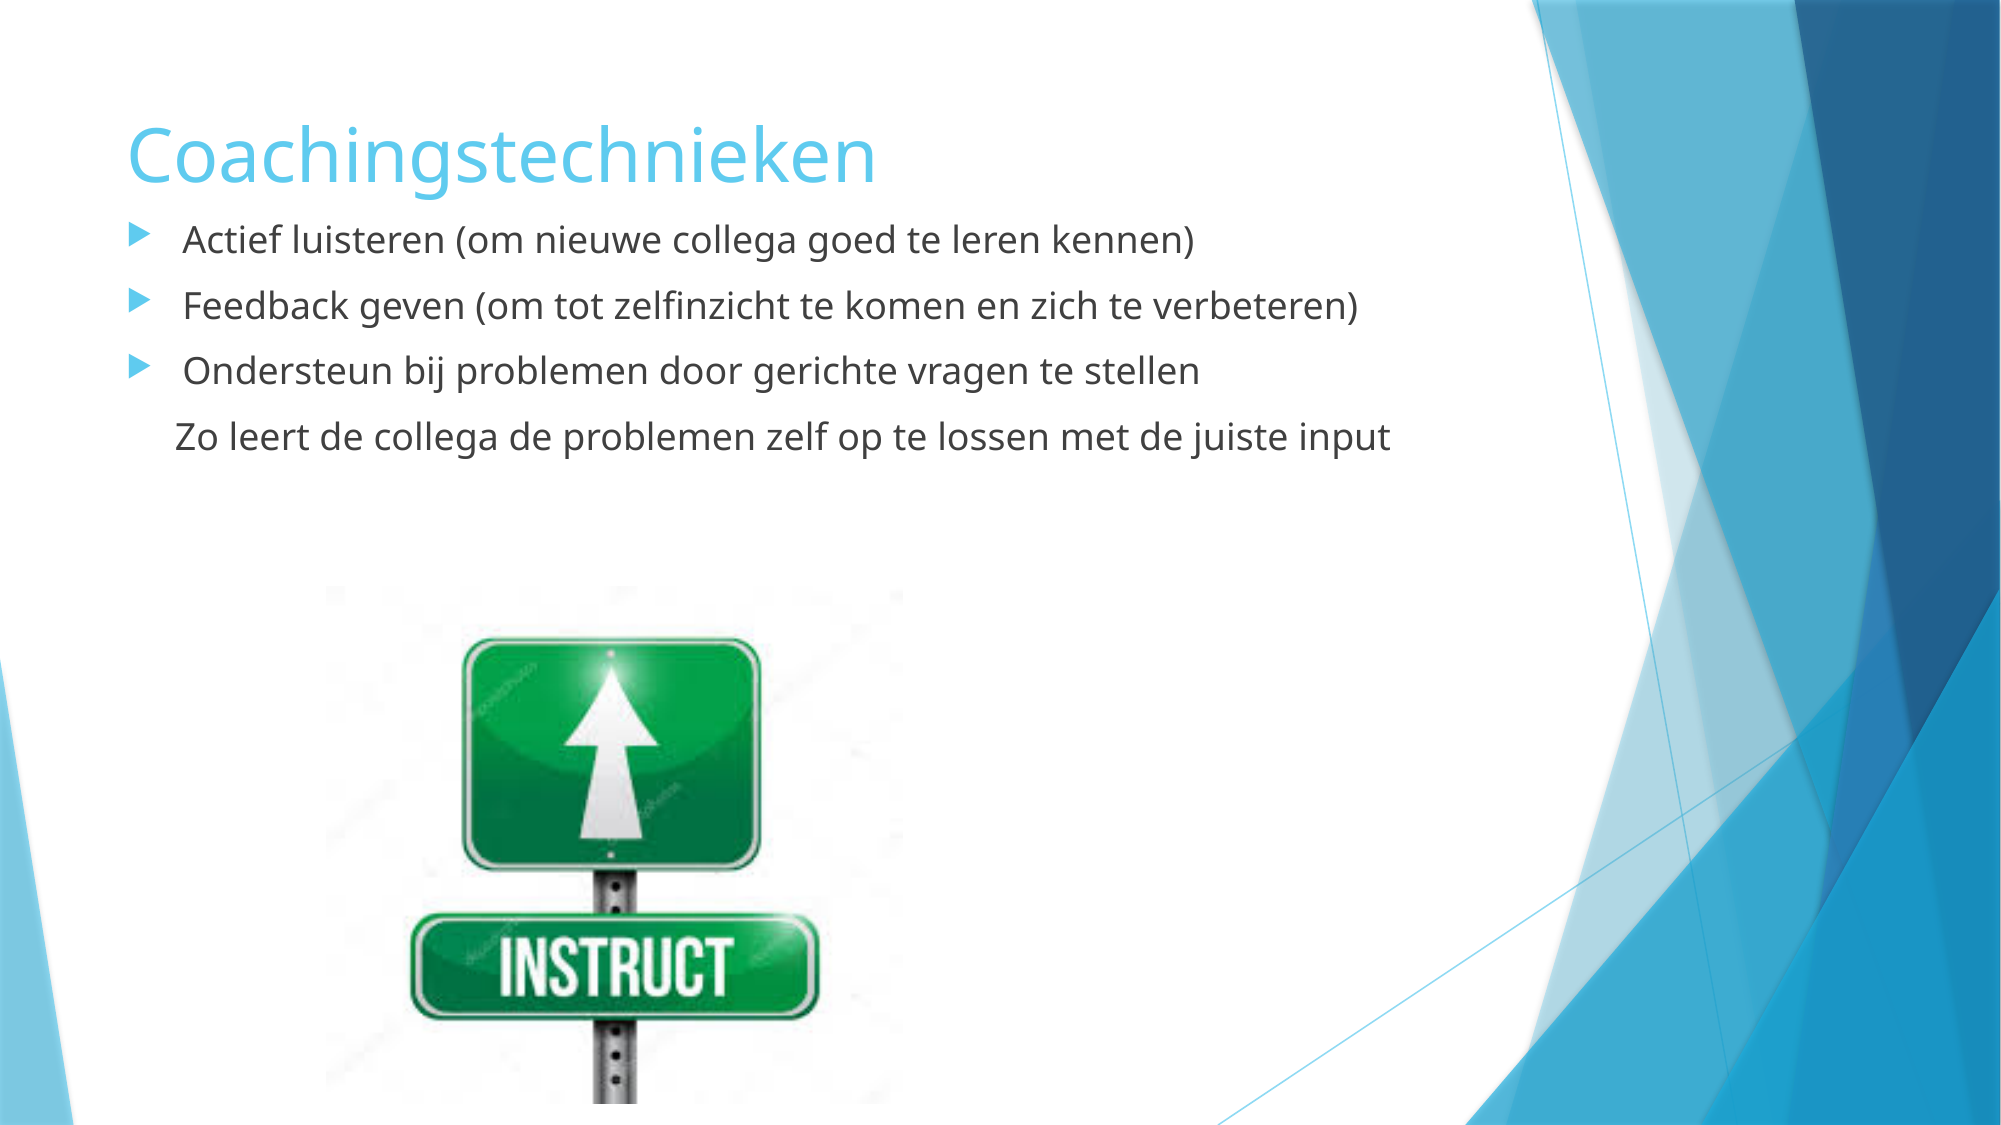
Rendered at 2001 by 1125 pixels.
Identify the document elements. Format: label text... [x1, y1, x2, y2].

list Actief luisteren (om nieuwe collega goed te leren kennen) Feedback geven (om tot zelfinzicht te komen en zich te verbeteren) Ondersteun bij problemen door gerichte vragen te stellen Zo leert de collega de problemen zelf op te lossen met de juiste input [111, 208, 1522, 845]
picture [325, 585, 903, 1105]
title Coachingstechnieken [111, 99, 1522, 208]
